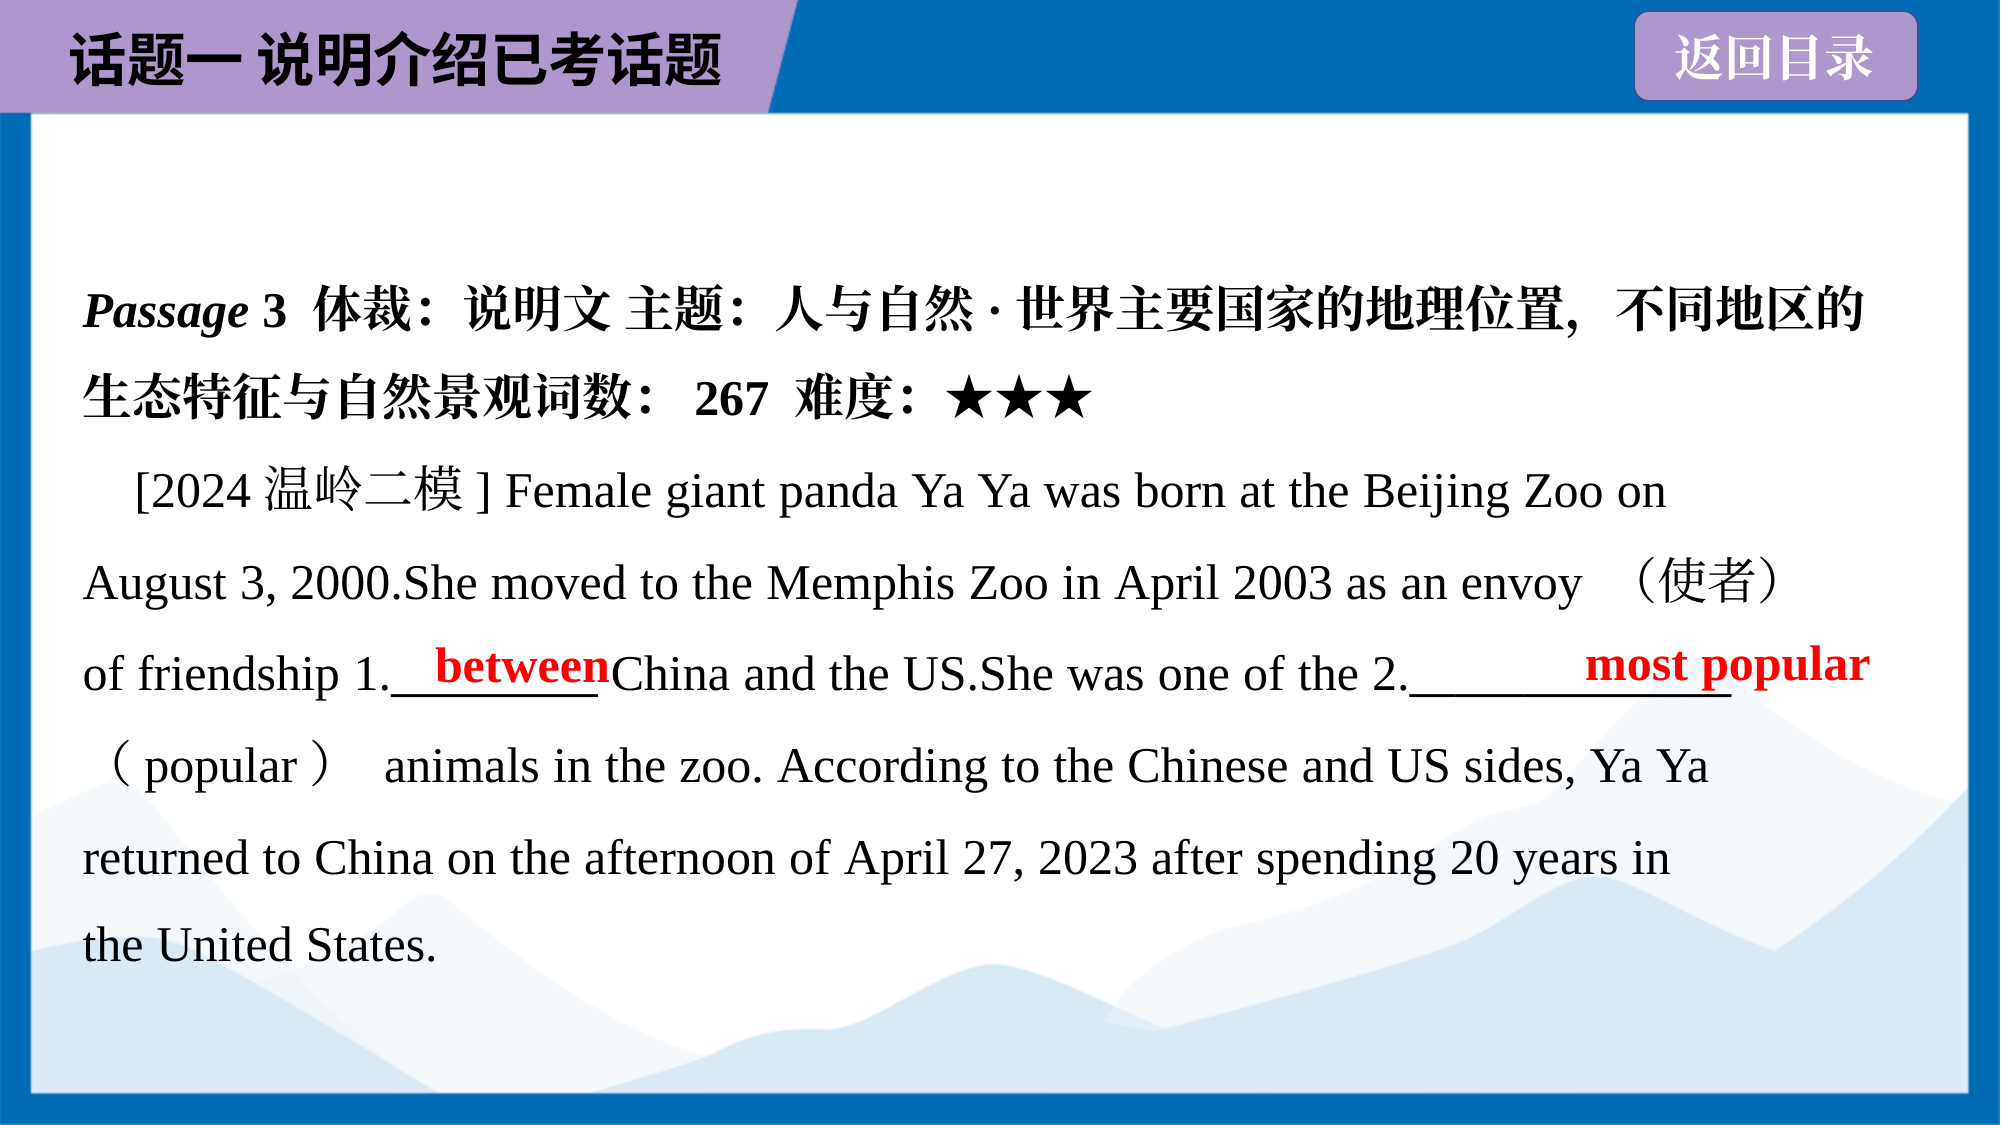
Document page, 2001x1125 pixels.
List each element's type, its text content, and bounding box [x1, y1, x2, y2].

text_box [2024温岭二模] Female giant panda Ya Ya was born at the Beijing Zoo on August 3, 2000.She moved to the Memphis Zoo in April 2003 as an envoy （使者） of friendship 1._________ China and the US.She was one of the 2.______________ （popular） animals in the zoo. According to the Chinese and US sides, Ya Ya returned to China on the afternoon of April 27, 2023 after spending 20 years in the United States. [82, 425, 1917, 962]
text_box Passage 3 体裁：说明文 主题：人与自然·世界主要国家的地理位置，不同地区的 生态特征与自然景观词数：267 难度：★★★ [82, 245, 1917, 416]
picture [0, 0, 2000, 1125]
text_box most popular [1561, 602, 1895, 681]
text_box between [416, 604, 629, 684]
